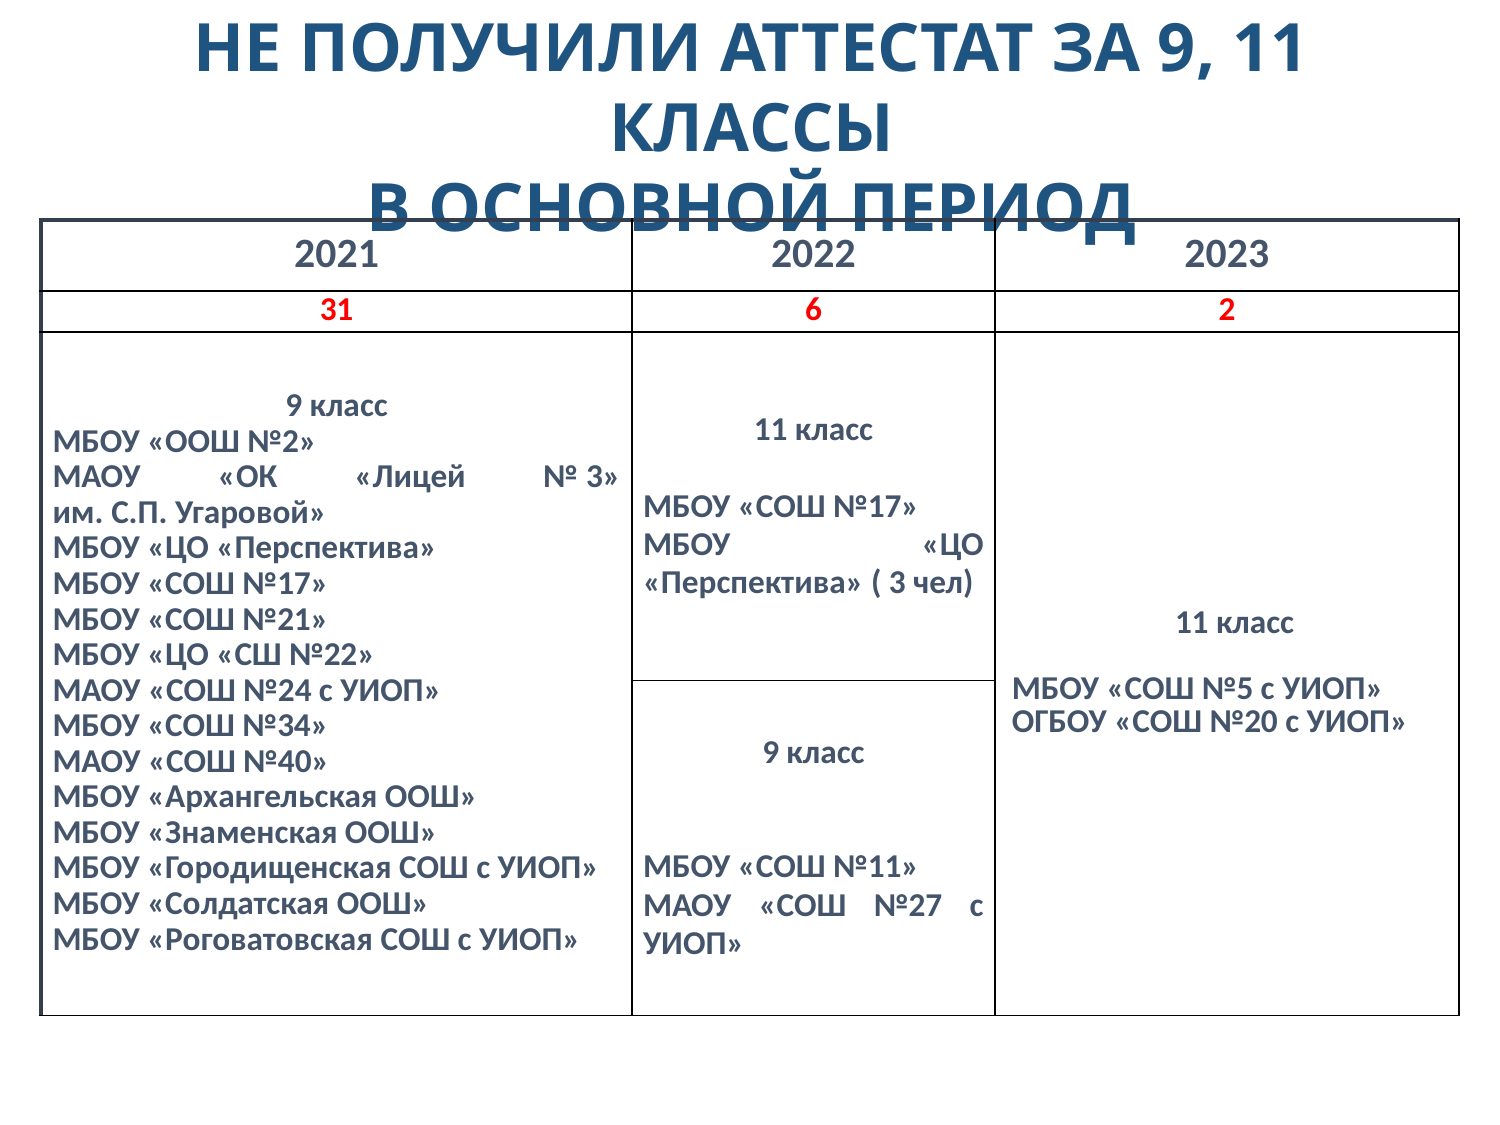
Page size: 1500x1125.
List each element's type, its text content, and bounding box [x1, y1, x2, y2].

table_cell 11 класс МБОУ «СОШ №17» МБОУ «ЦО «Перспектива» ( 3 чел) [633, 333, 994, 680]
text_box НЕ ПОЛУЧИЛИ АТТЕСТАТ ЗА 9, 11 КЛАССЫ В ОСНОВНОЙ ПЕРИОД [44, 0, 1459, 218]
table_header 2021 [43, 222, 631, 290]
table_cell 31 [43, 292, 631, 331]
table_header 2023 [996, 222, 1458, 290]
table_cell 9 класс МБОУ «СОШ №11» МАОУ «СОШ №27 с УИОП» [633, 681, 994, 1015]
table_header 2022 [633, 222, 994, 290]
table_cell 2 [996, 292, 1458, 331]
table_cell 6 [633, 292, 994, 331]
table_cell 9 класс МБОУ «ООШ №2» МАОУ «ОК «Лицей № 3» им. С.П. Угаровой» МБОУ «ЦО «Перспектива» МБОУ «СОШ №17» МБОУ «СОШ №21» МБОУ «ЦО «СШ №22» МАОУ «СОШ №24 с УИОП» МБОУ «СОШ №34» МАОУ «СОШ №40» МБОУ «Архангельская ООШ» МБОУ «Знаменская ООШ» МБОУ «Городищенская СОШ с УИОП» МБОУ «Солдатская ООШ» МБОУ «Роговатовская СОШ с УИОП» [43, 333, 631, 1015]
table_cell 11 класс МБОУ «СОШ №5 с УИОП» ОГБОУ «СОШ №20 с УИОП» [996, 333, 1458, 1015]
